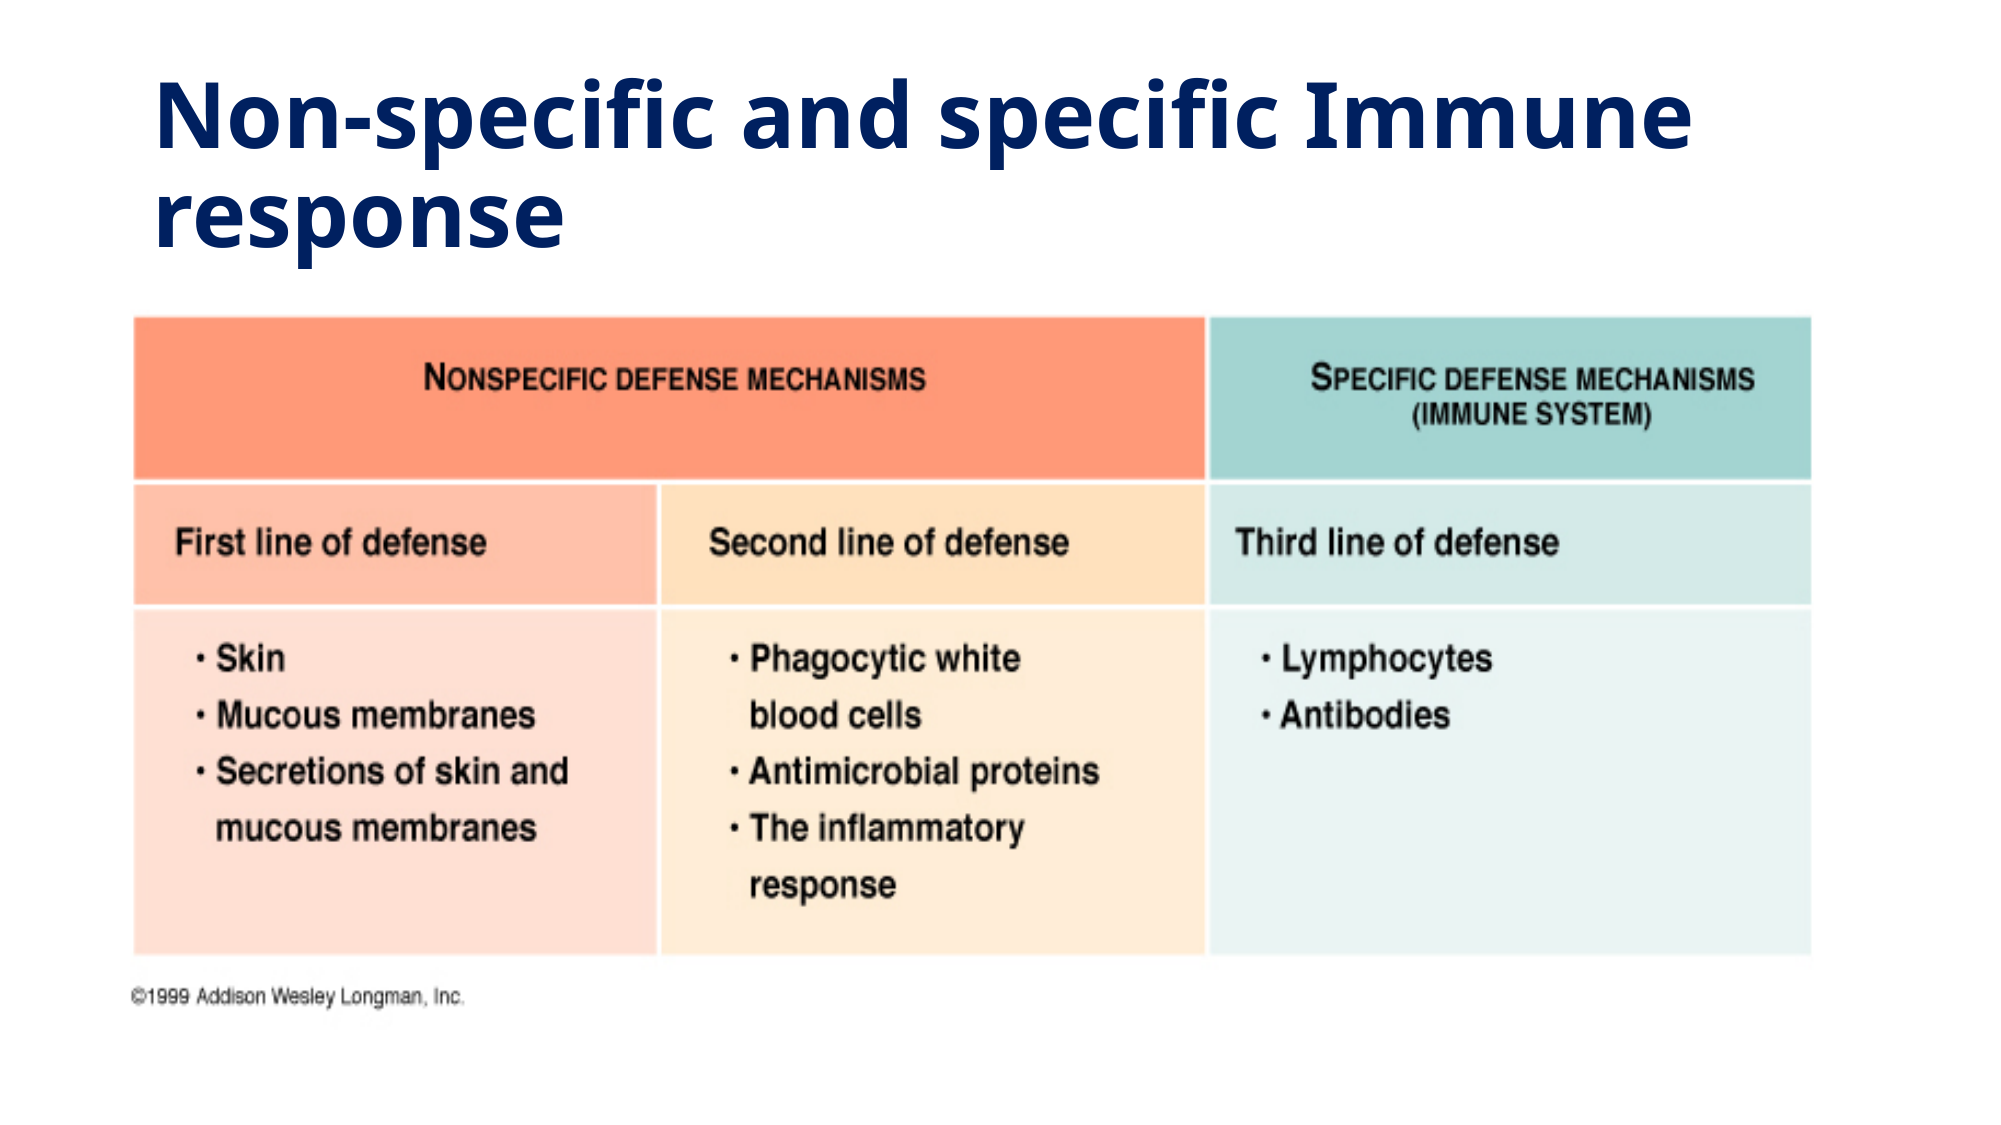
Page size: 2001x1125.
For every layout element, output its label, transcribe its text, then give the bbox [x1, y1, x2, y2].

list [125, 271, 1821, 1044]
title Non-specific and specific Immune response [137, 59, 1863, 278]
